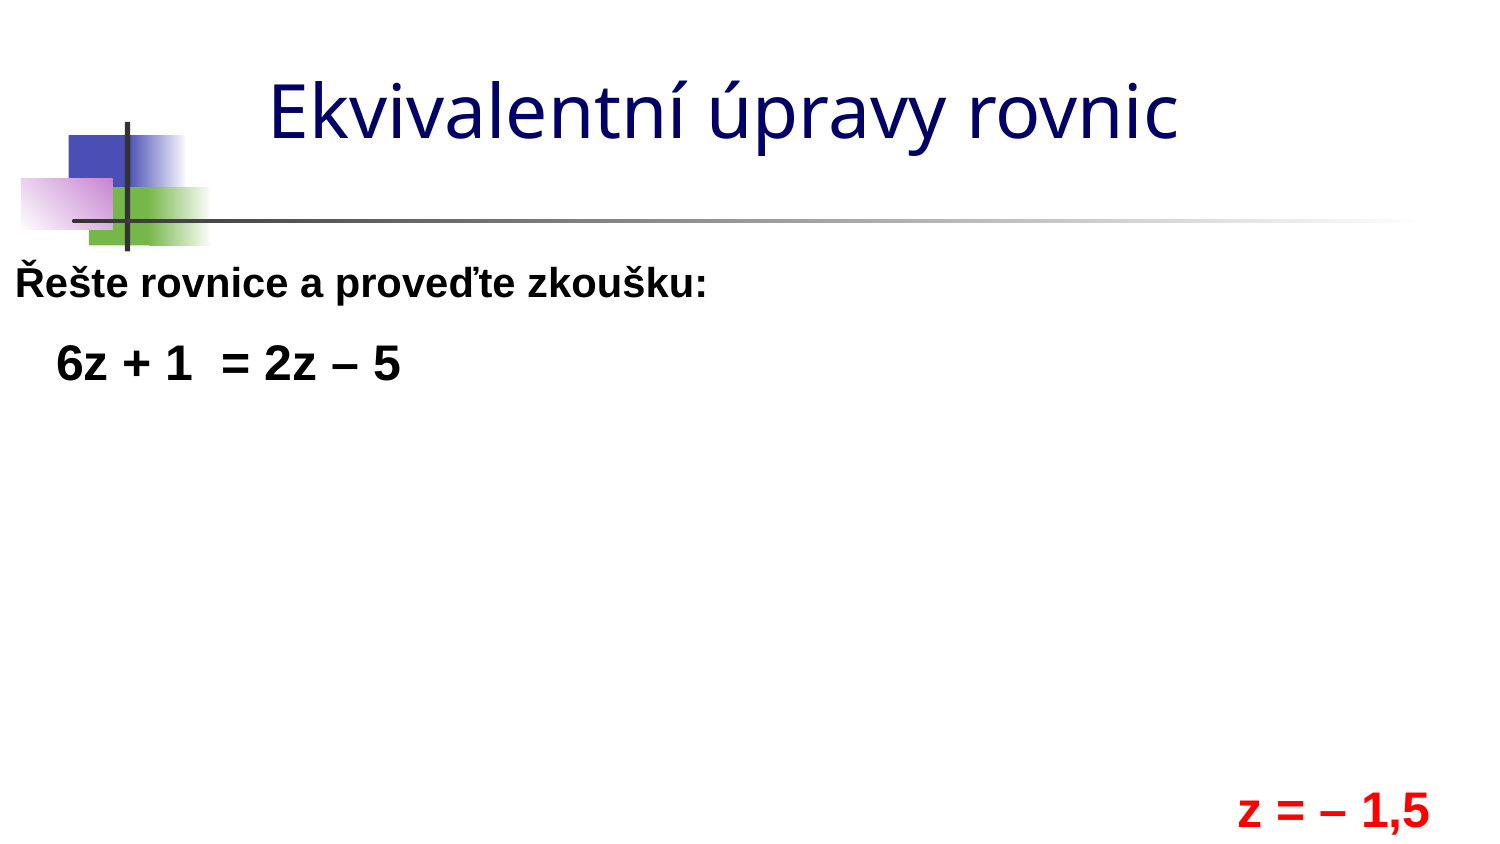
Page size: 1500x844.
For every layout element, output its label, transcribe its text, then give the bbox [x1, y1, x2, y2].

title Ekvivalentní úpravy rovnic [129, 43, 1318, 175]
text_box Řešte rovnice a proveďte zkoušku: [0, 244, 727, 317]
text_box 6z + 1 = 2z – 5 [41, 324, 462, 397]
text_box z = – 1,5 [1222, 771, 1480, 844]
